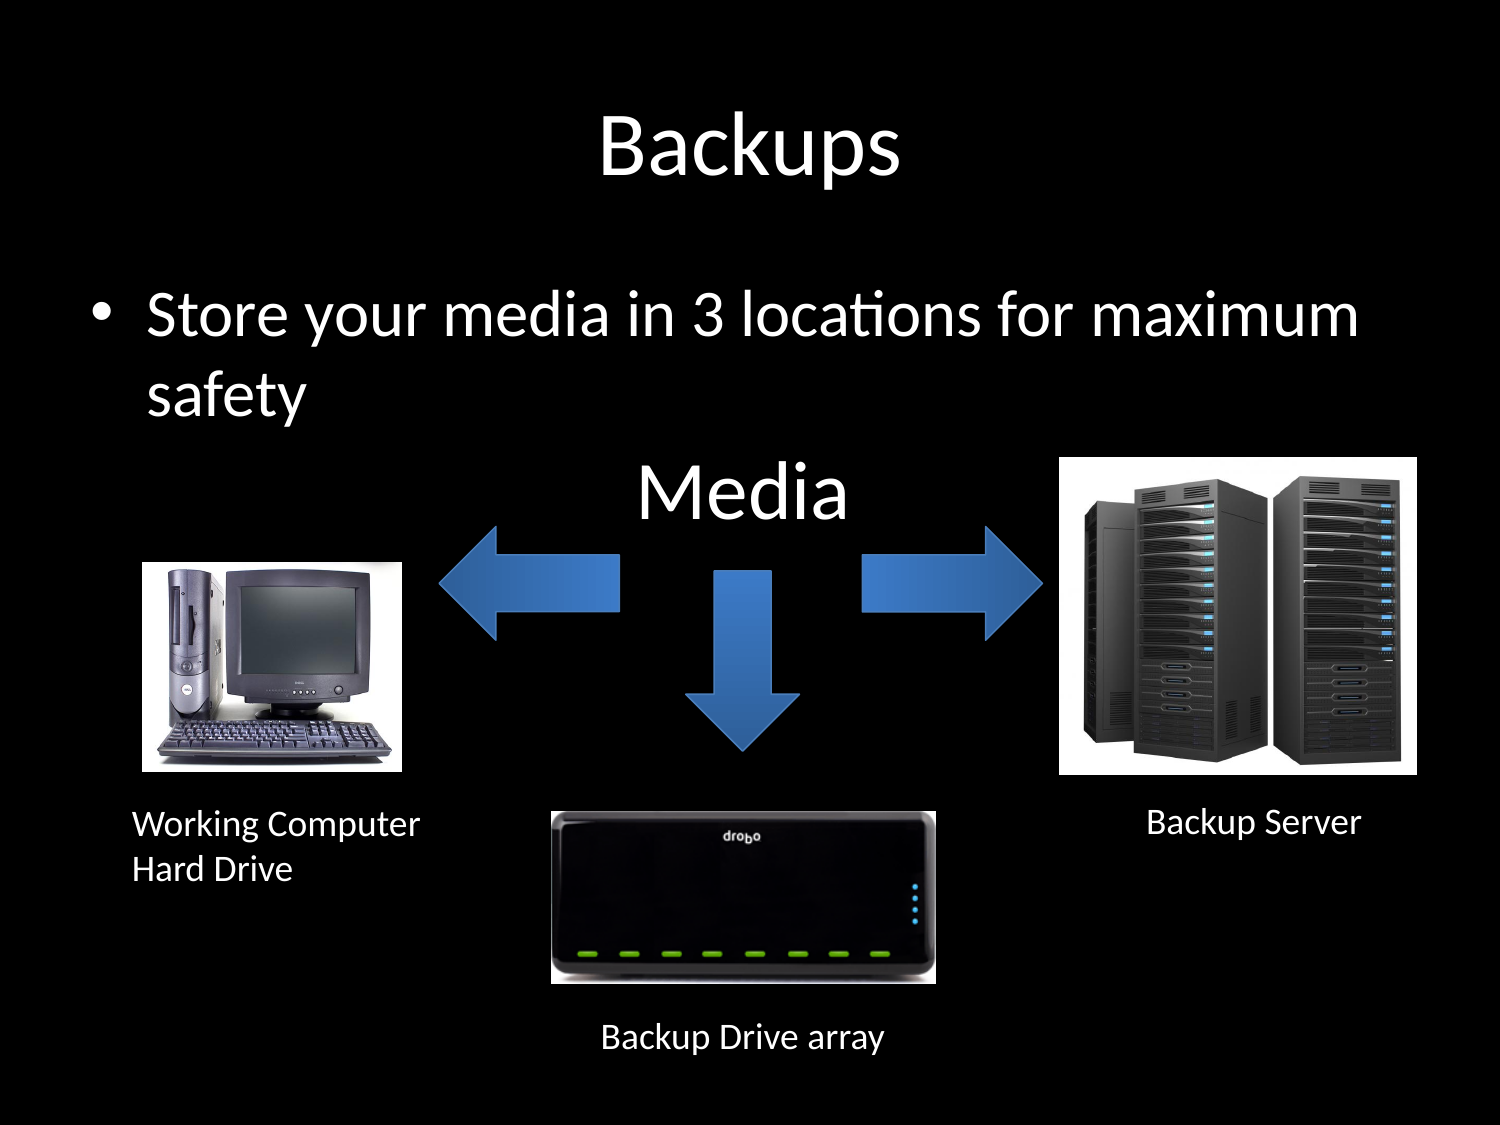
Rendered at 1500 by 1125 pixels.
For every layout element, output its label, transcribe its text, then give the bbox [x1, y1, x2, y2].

text_box [685, 570, 801, 752]
text_box [438, 525, 621, 641]
text_box Backup Drive array [585, 1004, 901, 1065]
picture [551, 811, 937, 984]
title Backups [75, 45, 1425, 233]
text_box Media [620, 429, 866, 544]
list Store your media in 3 locations for maximum safety [75, 262, 1425, 1005]
text_box Working Computer Hard Drive [117, 791, 437, 897]
text_box Backup Server [1131, 789, 1378, 850]
picture [1059, 457, 1417, 775]
picture [142, 561, 403, 773]
text_box [861, 525, 1044, 641]
